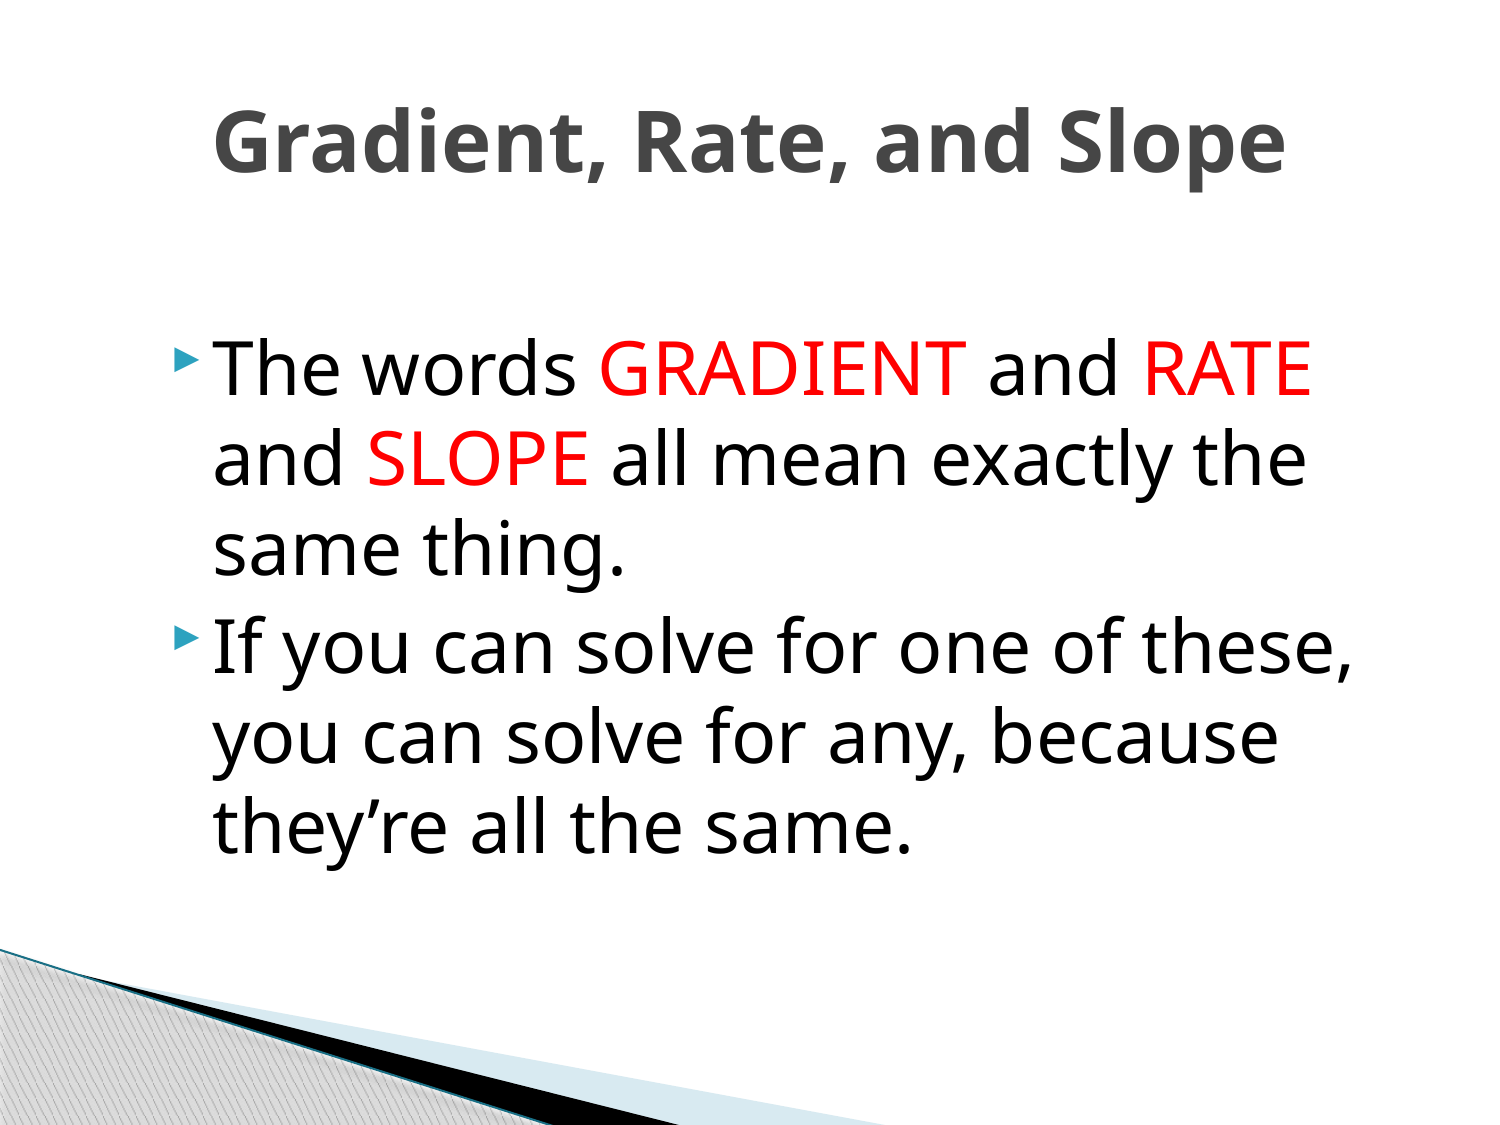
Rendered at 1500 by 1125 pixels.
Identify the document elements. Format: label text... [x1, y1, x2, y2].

list The words GRADIENT and RATE and SLOPE all mean exactly the same thing. If you can solve for one of these, you can solve for any, because they’re all the same. [137, 312, 1413, 965]
title Gradient, Rate, and Slope [75, 45, 1425, 233]
